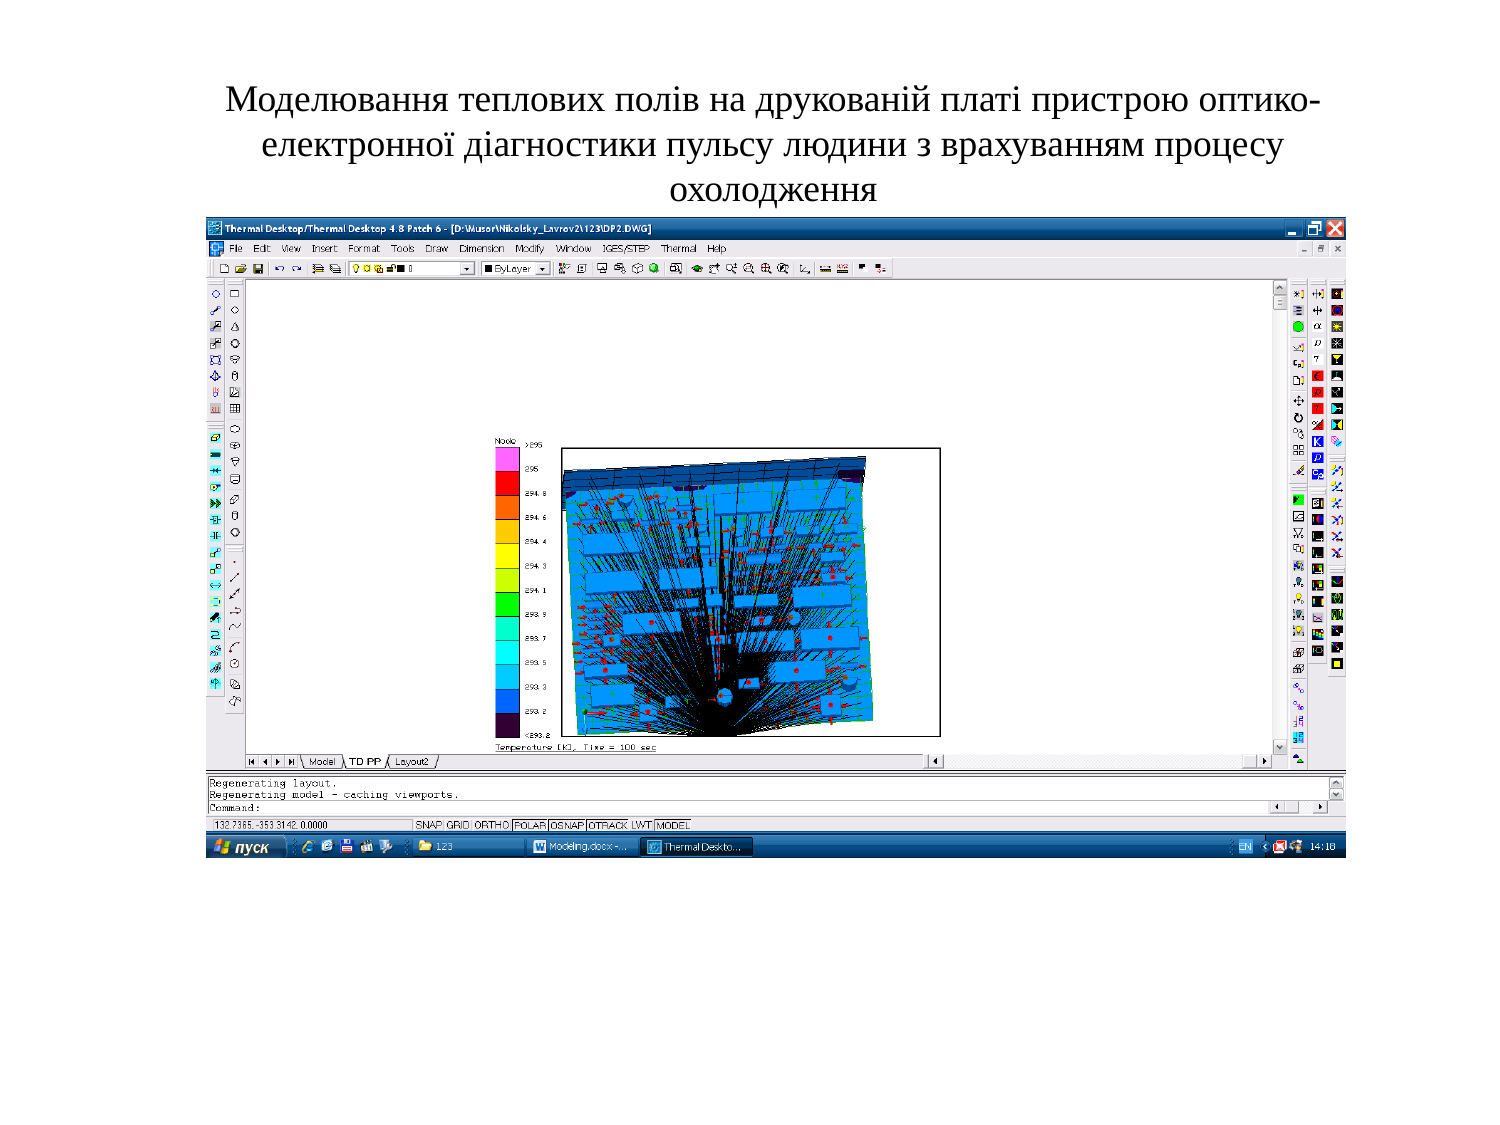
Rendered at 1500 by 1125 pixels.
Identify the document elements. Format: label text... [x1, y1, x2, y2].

text_box Моделювання теплових полів на друкованій платі пристрою оптико-електронної діагностики пульсу людини з врахуванням процесу охолодження [147, 66, 1400, 217]
picture [206, 217, 1347, 859]
